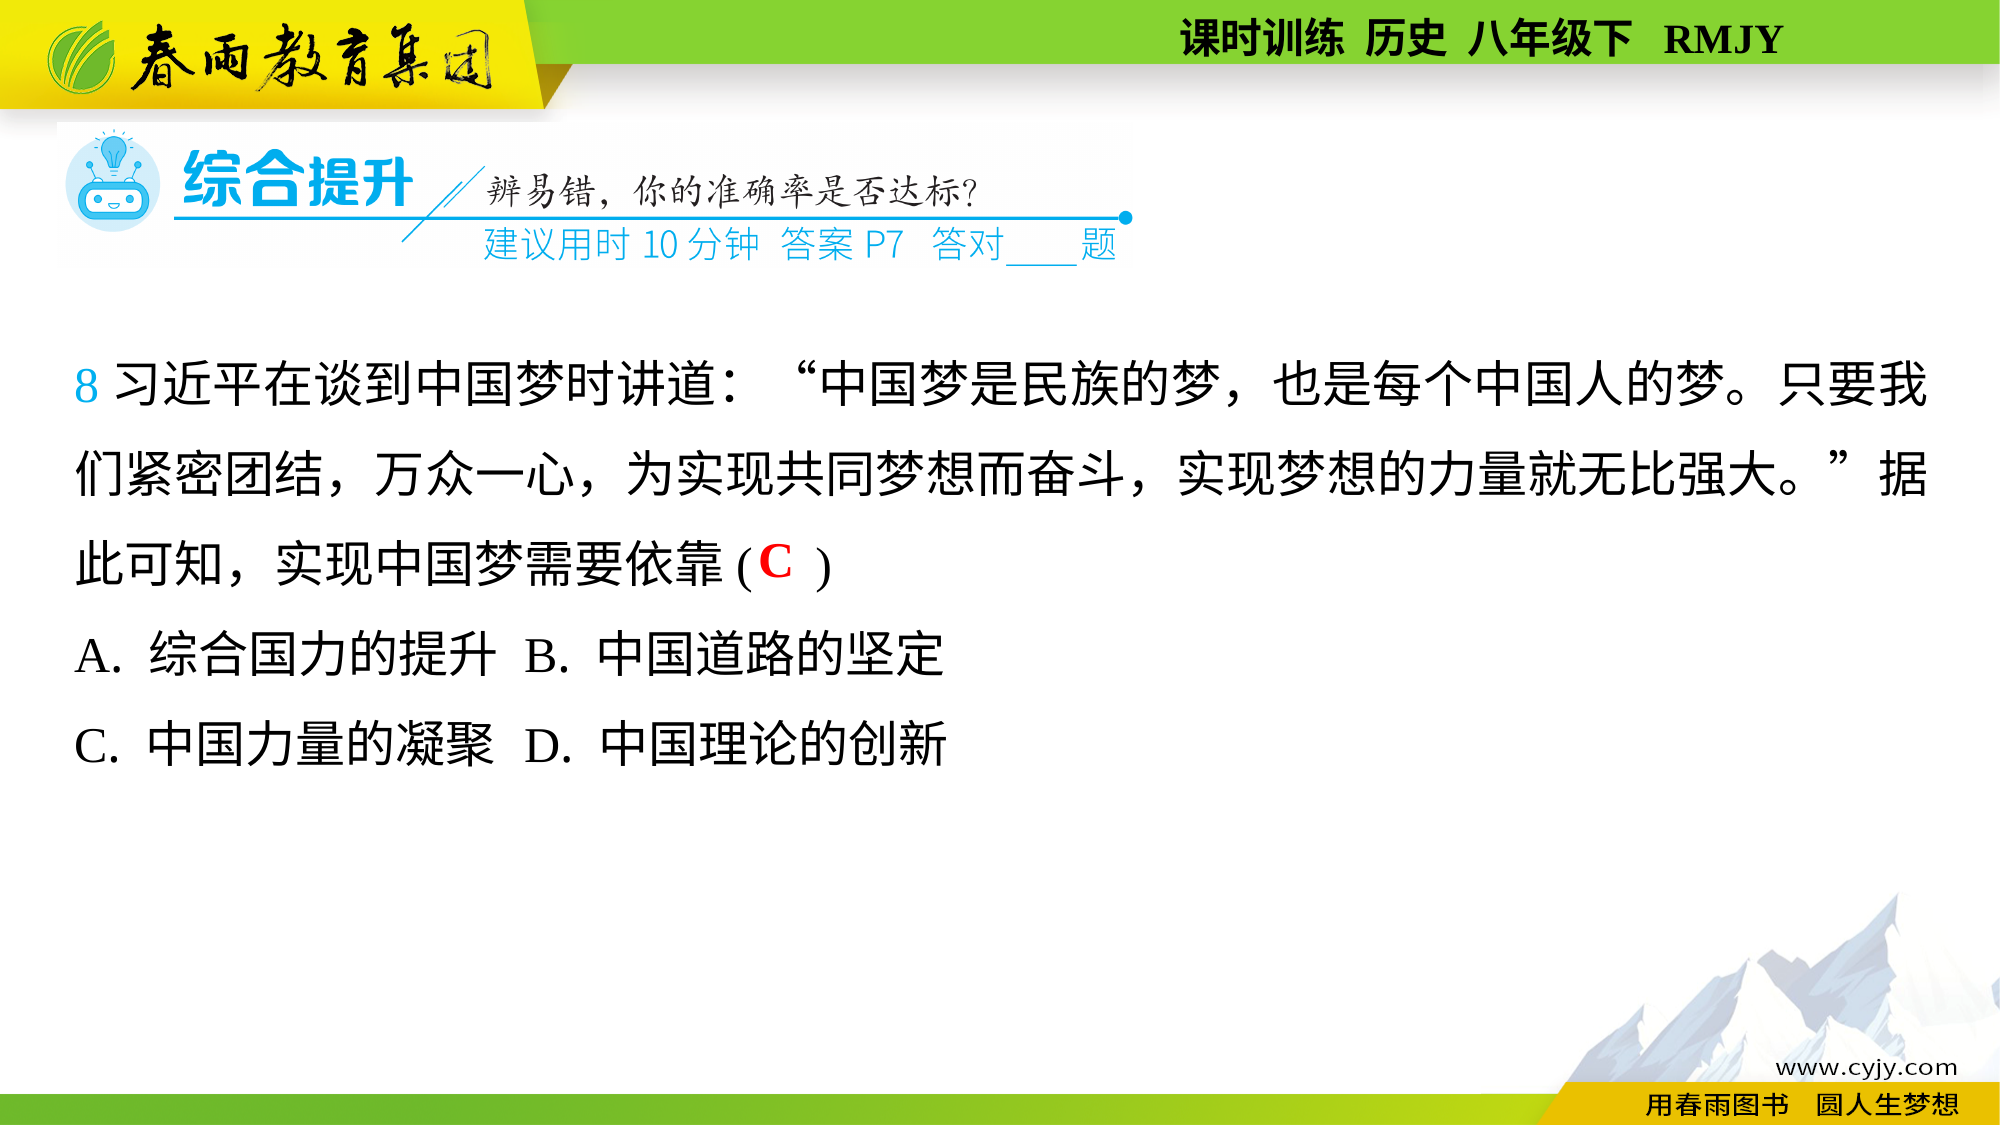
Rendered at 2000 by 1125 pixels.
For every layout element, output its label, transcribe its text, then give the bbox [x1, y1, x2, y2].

picture [0, 0, 2000, 1125]
list 8习近平在谈到中国梦时讲道：“中国梦是民族的梦，也是每个中国人的梦。只要我们紧密团结，万众一心，为实现共同梦想而奋斗，实现梦想的力量就无比强大。”据此可知，实现中国梦需要依靠( ) A. 综合国力的提升 B. 中国道路的坚定 C. 中国力量的凝聚 D. 中国理论的创新 [59, 314, 1944, 825]
text_box C [743, 519, 810, 595]
